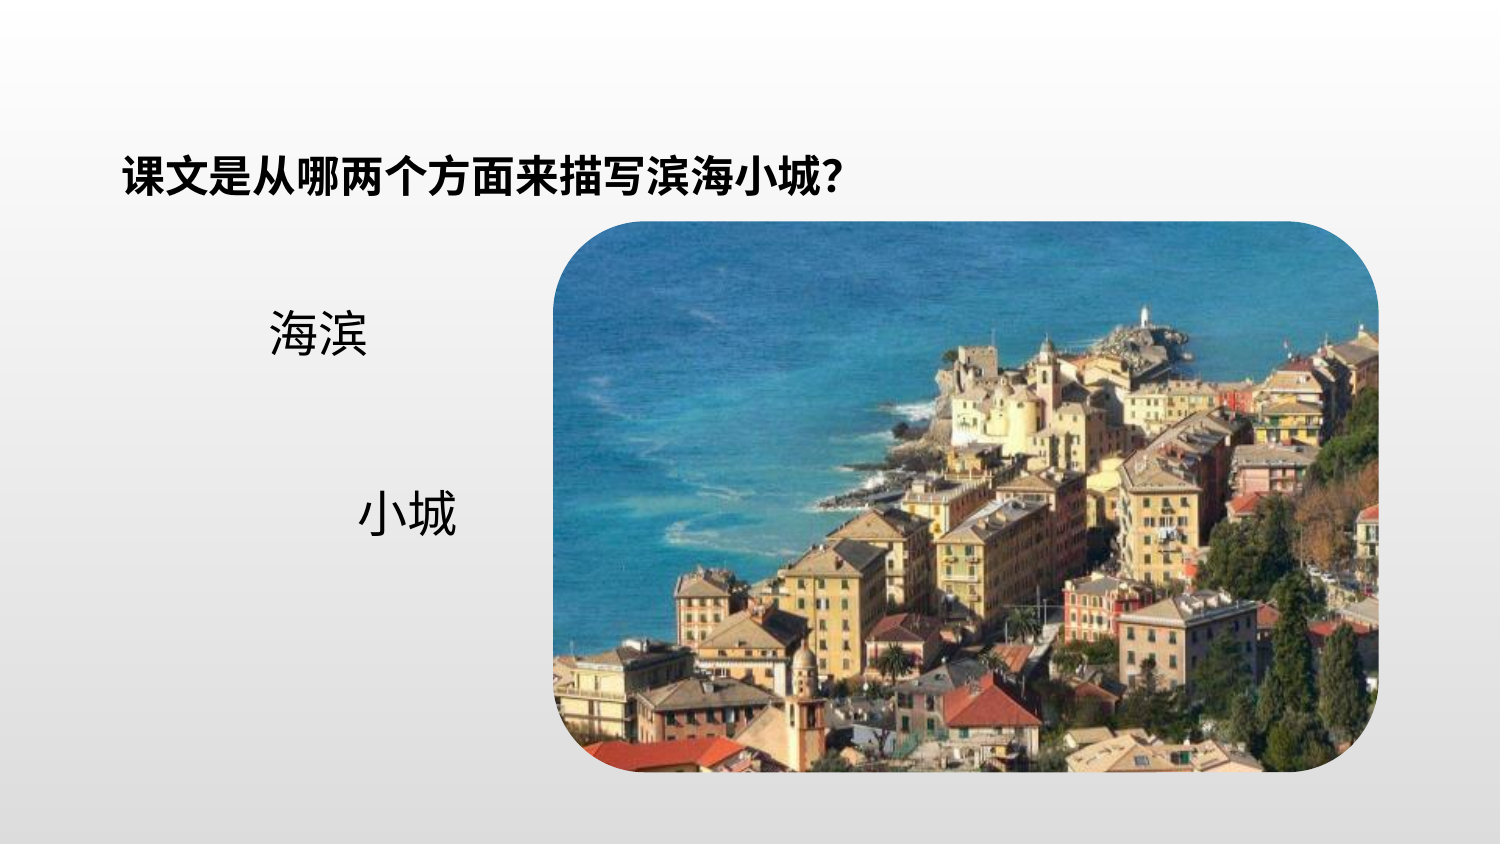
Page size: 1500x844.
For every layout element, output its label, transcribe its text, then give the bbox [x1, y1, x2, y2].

text_box 课文是从哪两个方面来描写滨海小城？ [113, 144, 1176, 205]
text_box 小城 [345, 477, 469, 549]
picture [553, 221, 1379, 773]
text_box 海滨 [257, 296, 381, 369]
